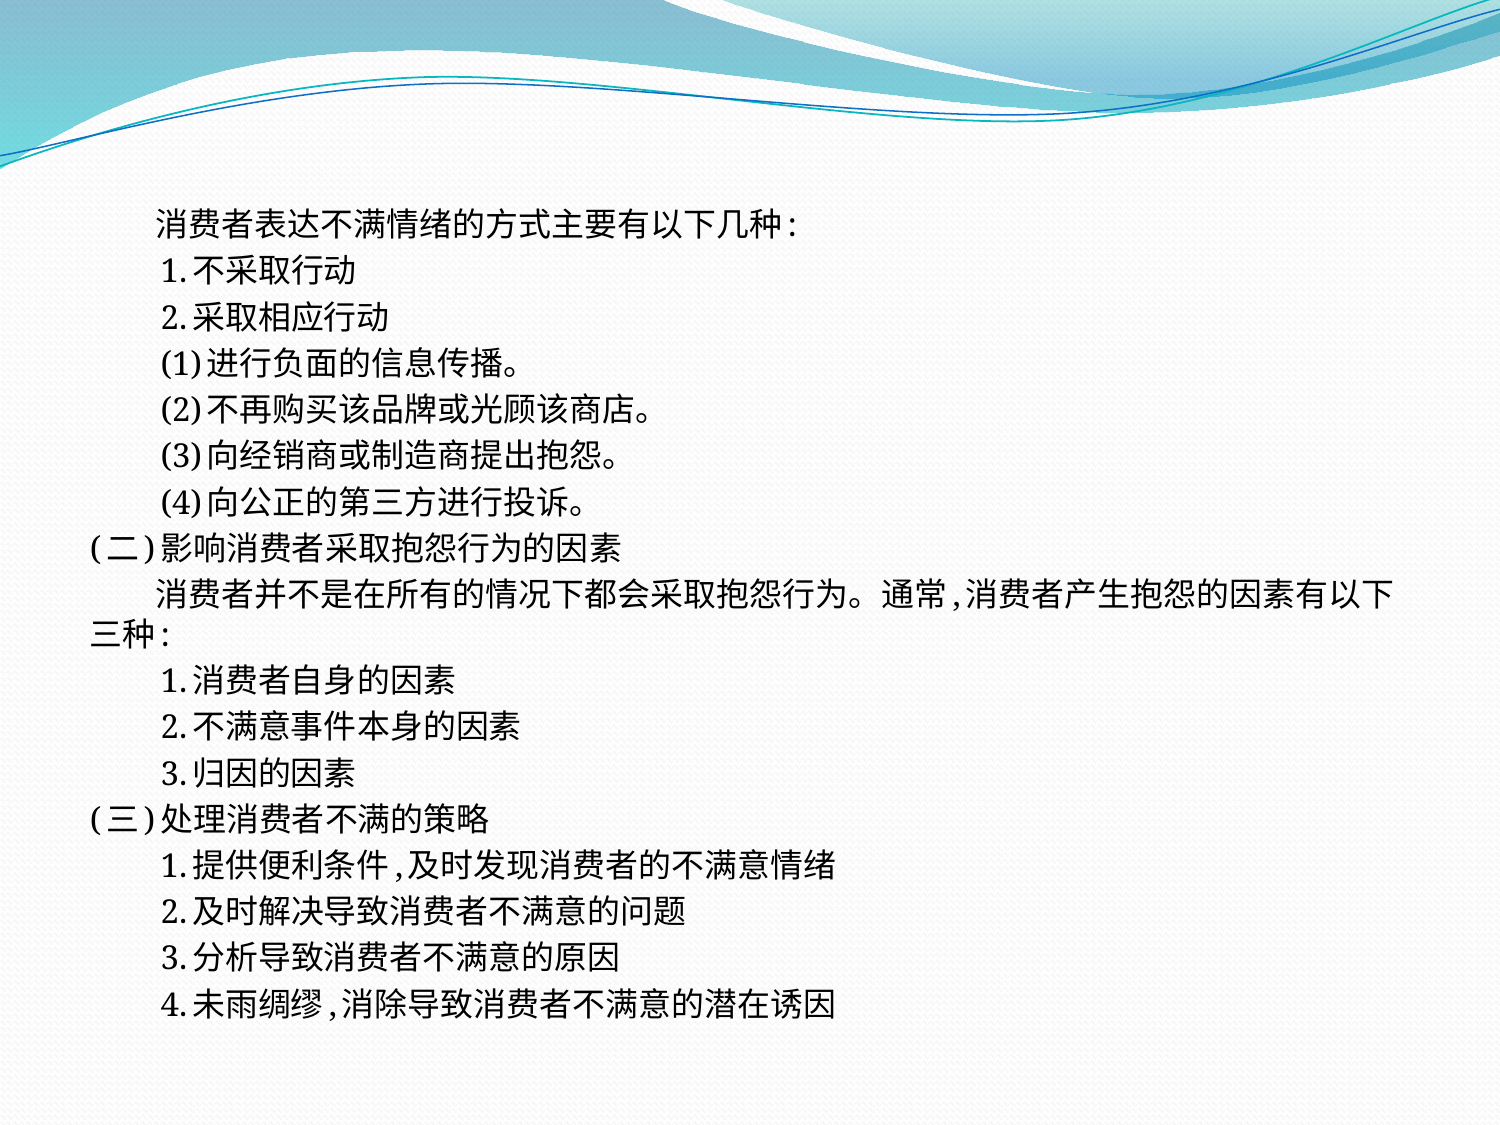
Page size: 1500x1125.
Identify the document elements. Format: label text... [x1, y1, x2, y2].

list 消费者表达不满情绪的方式主要有以下几种: 1.不采取行动 2.采取相应行动 (1)进行负面的信息传播。 (2)不再购买该品牌或光顾该商店。 (3)向经销商或制造商提出抱怨。 (4)向公正的第三方进行投诉。 (二)影响消费者采取抱怨行为的因素 消费者并不是在所有的情况下都会采取抱怨行为。通常,消费者产生抱怨的因素有以下三种: 1.消费者自身的因素 2.不满意事件本身的因素 3.归因的因素 (三)处理消费者不满的策略 1.提供便利条件,及时发现消费者的不满意情绪 2.及时解决导致消费者不满意的问题 3.分析导致消费者不满意的原因 4.未雨绸缪,消除导致消费者不满意的潜在诱因 [75, 196, 1425, 1038]
